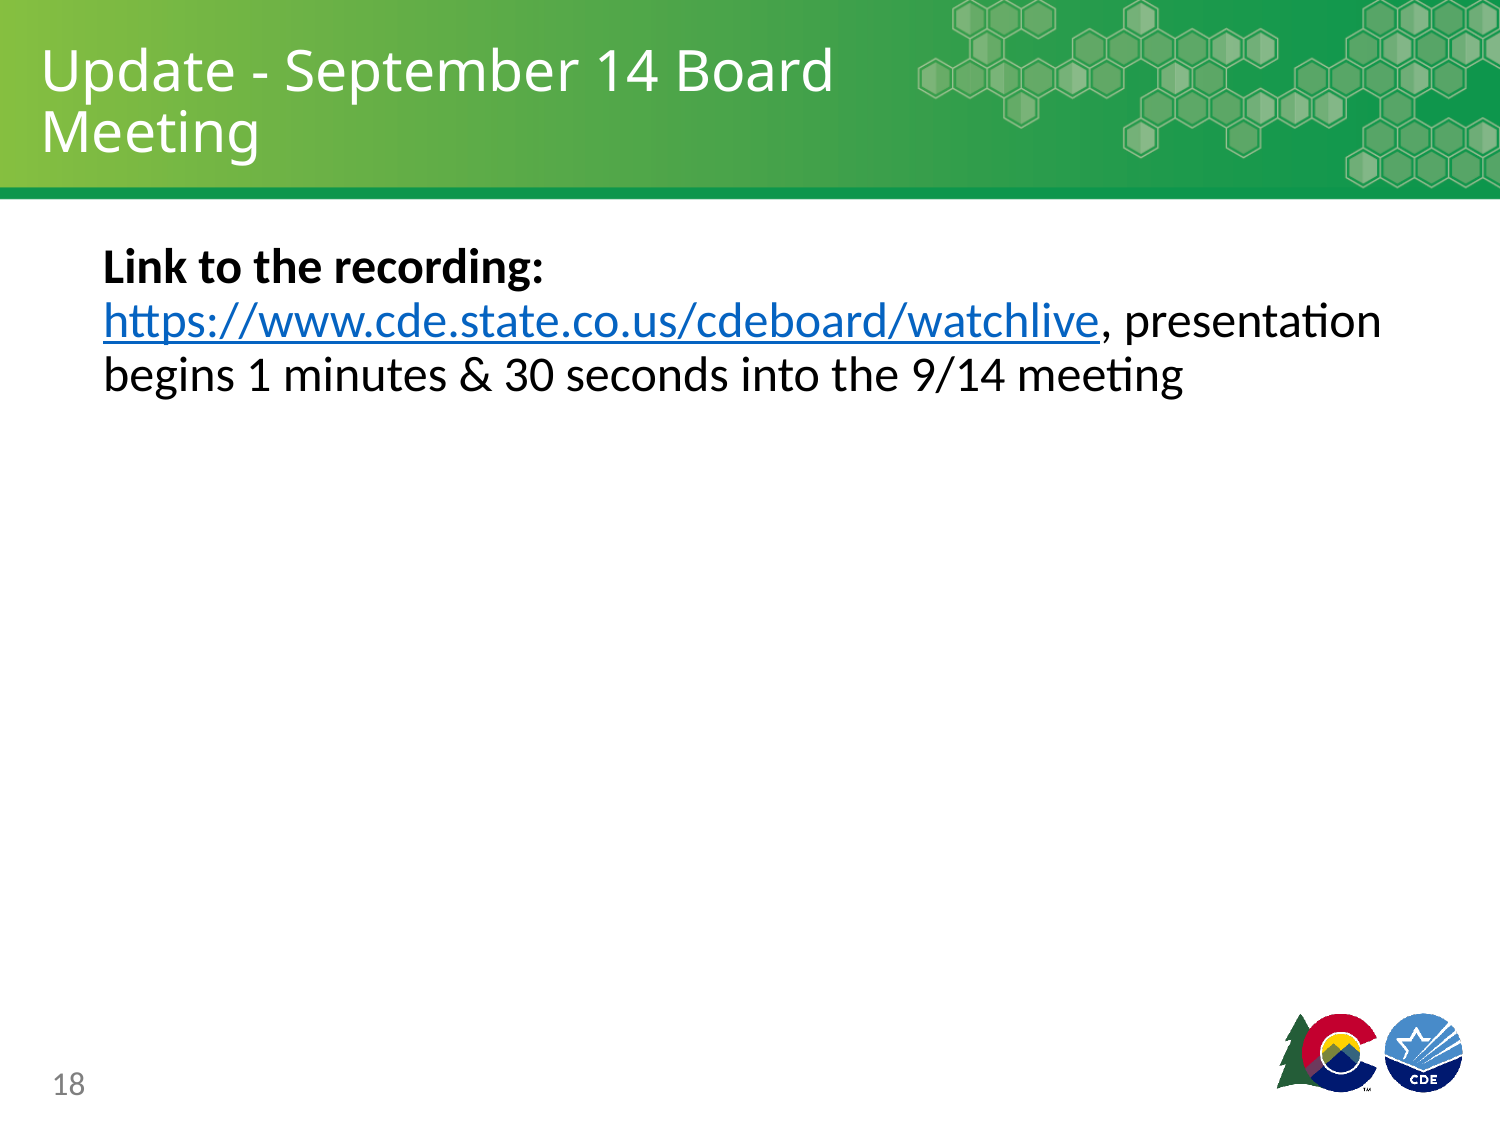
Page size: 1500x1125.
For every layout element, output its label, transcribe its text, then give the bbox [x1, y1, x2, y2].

picture [1275, 1012, 1463, 1093]
list Link to the recording: https://www.cde.state.co.us/cdeboard/watchlive, presentation begins 1 minutes & 30 seconds into the 9/14 meeting [103, 239, 1397, 1002]
picture [0, 0, 1500, 200]
slide_number 18 [36, 1054, 375, 1115]
title Update - September 14 Board Meeting [40, 41, 1038, 166]
